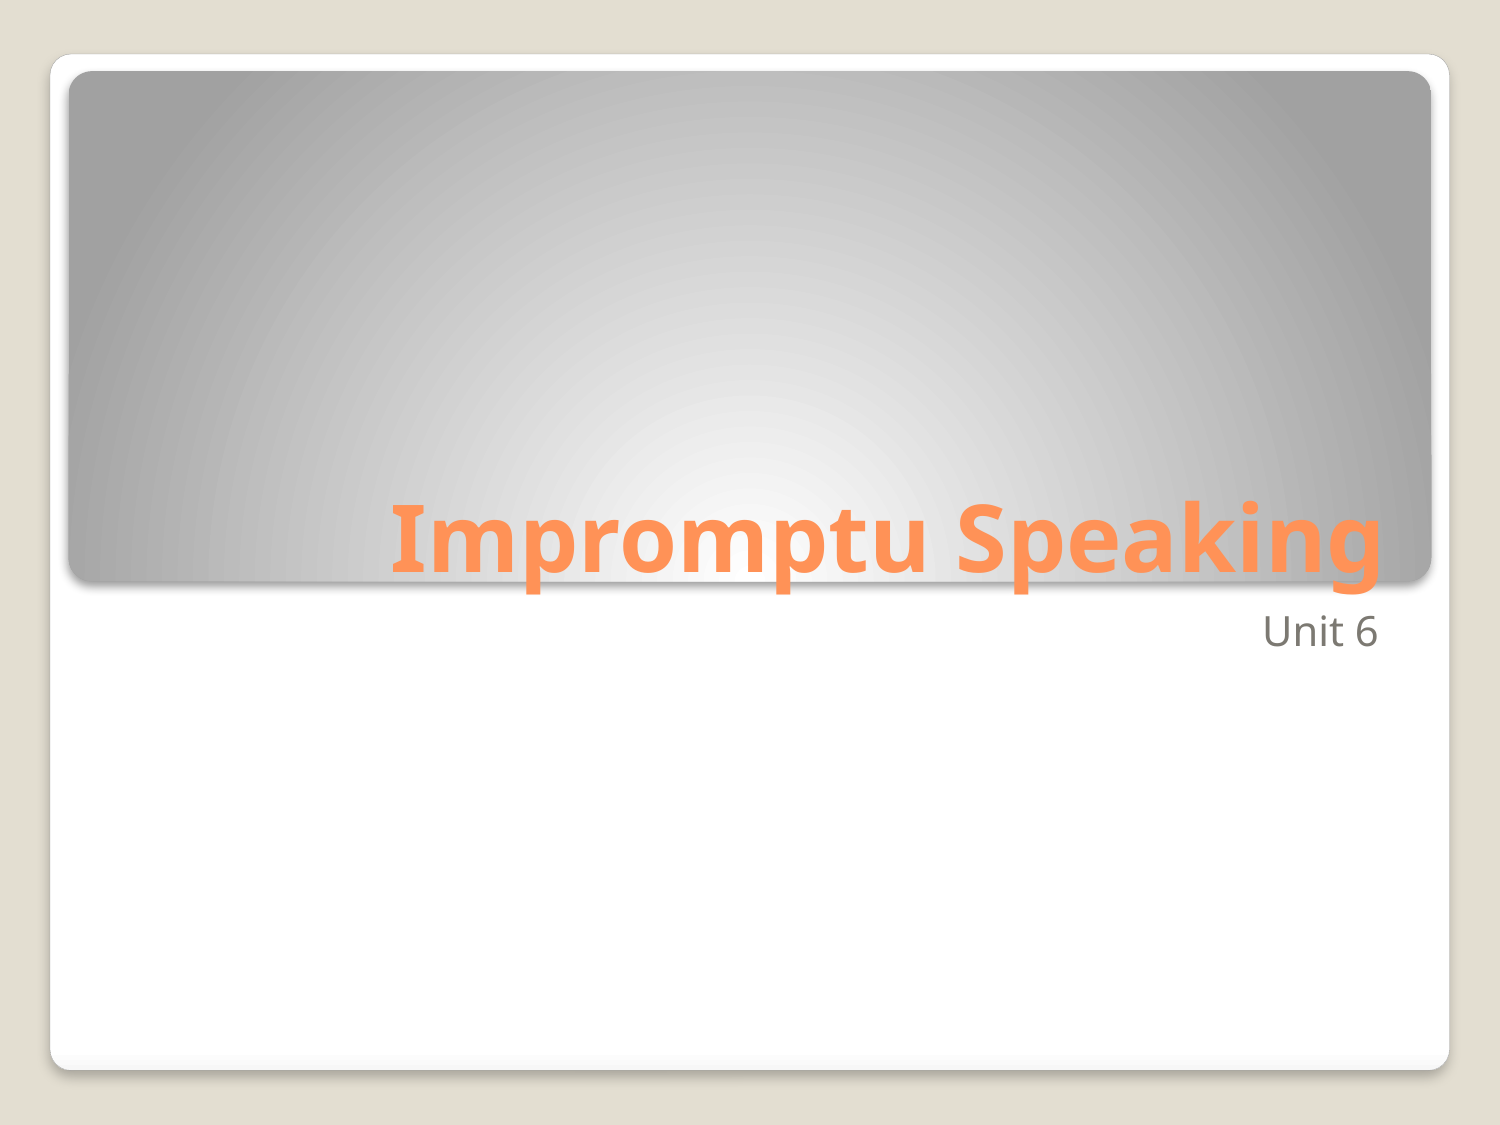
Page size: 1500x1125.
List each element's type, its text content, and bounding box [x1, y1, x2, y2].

subtitle Unit 6 [118, 604, 1394, 755]
title Impromptu Speaking [118, 298, 1394, 599]
